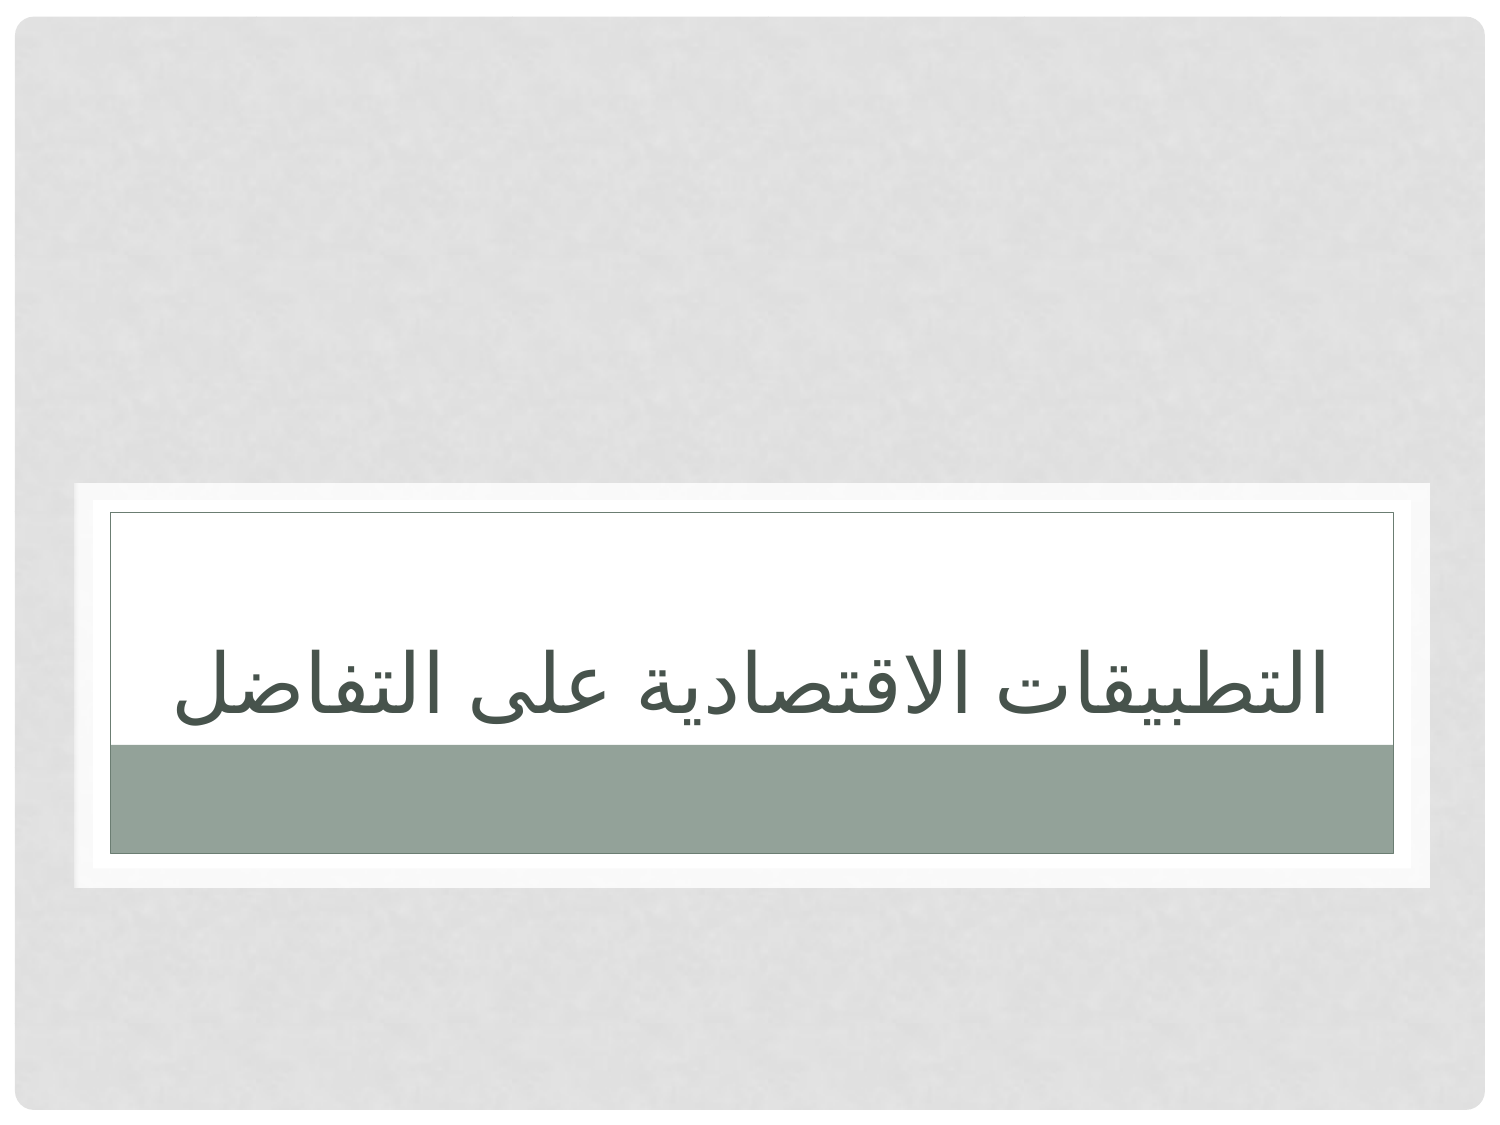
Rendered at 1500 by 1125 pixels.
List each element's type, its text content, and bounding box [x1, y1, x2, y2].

title التطبيقات الاقتصادية على التفاضل [120, 525, 1384, 738]
